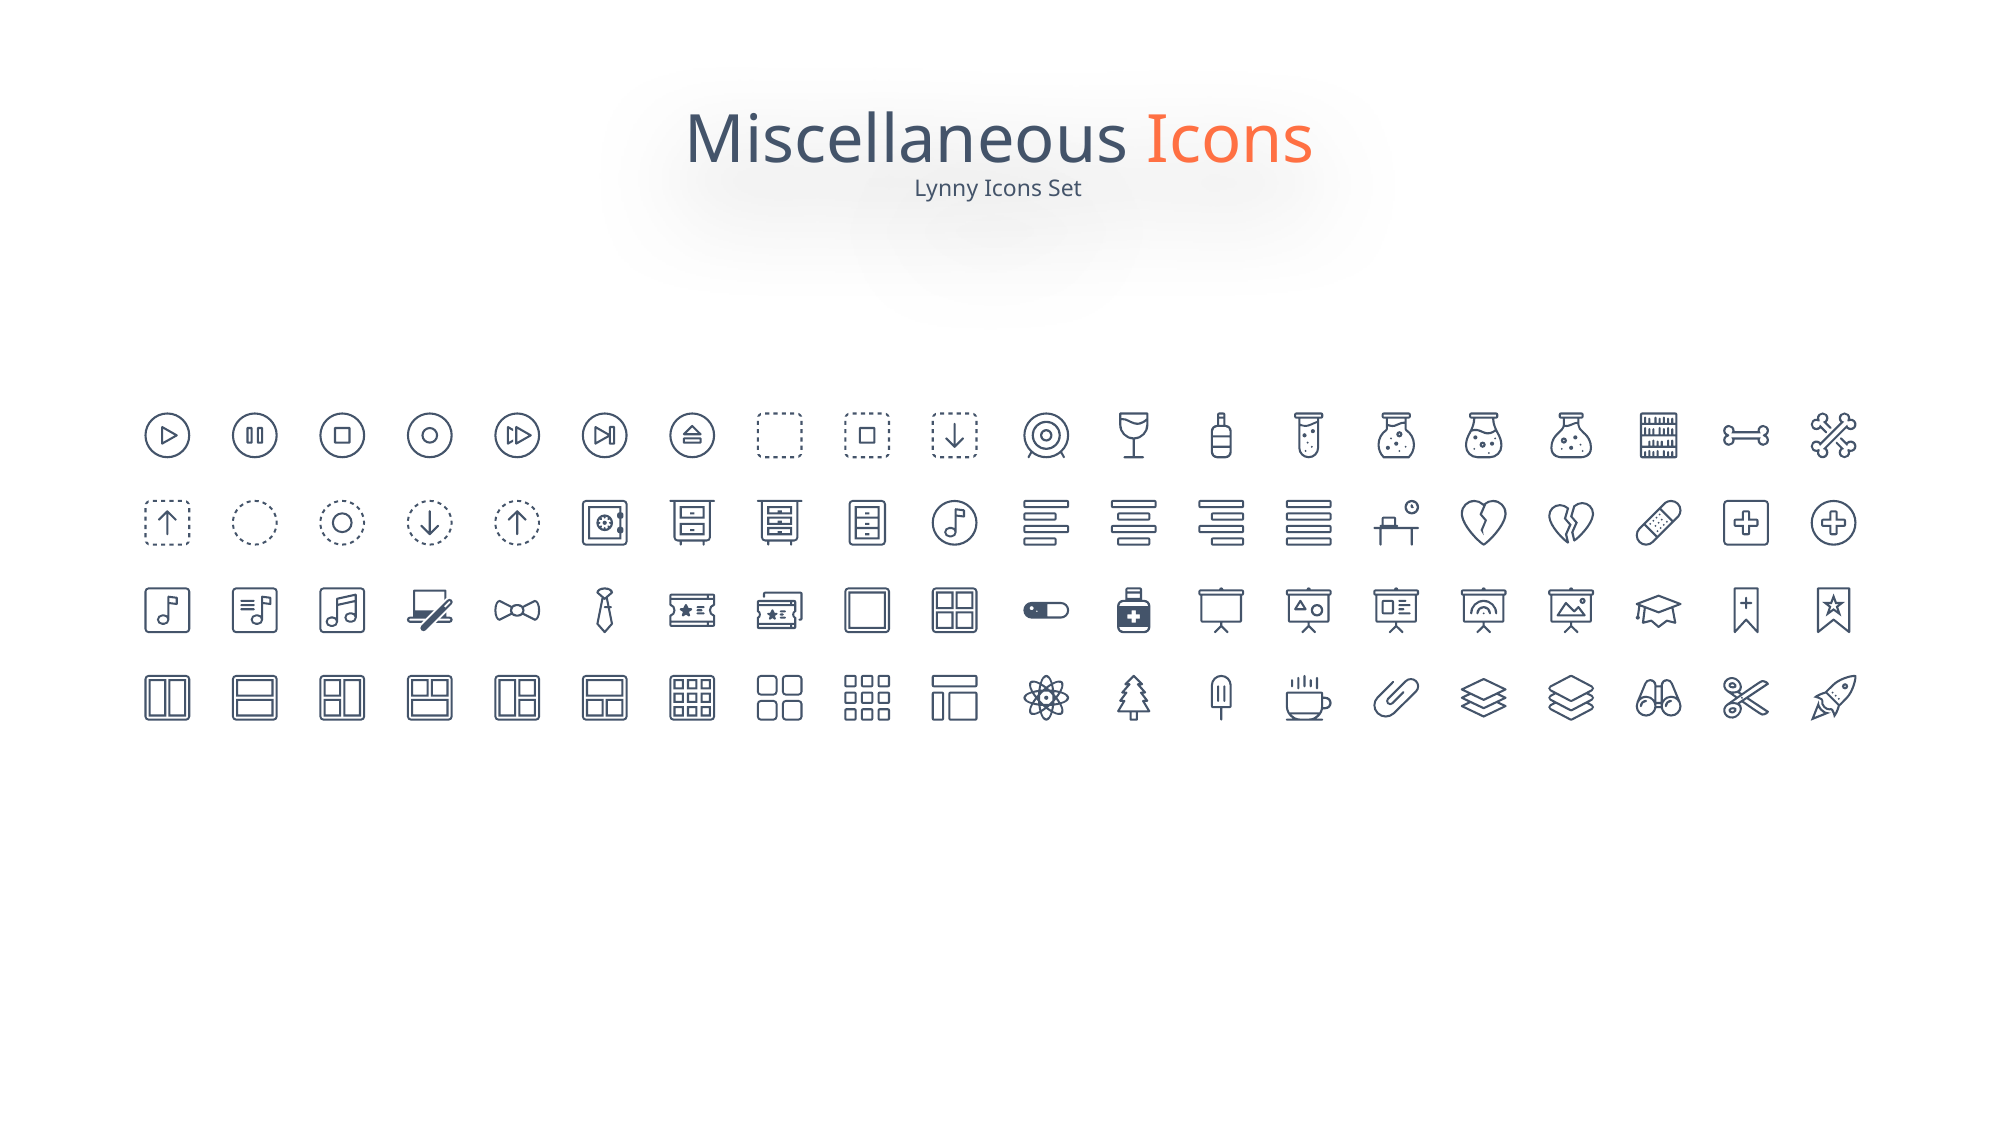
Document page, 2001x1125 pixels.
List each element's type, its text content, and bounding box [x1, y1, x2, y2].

text_box [331, 512, 353, 534]
text_box [1548, 674, 1595, 721]
text_box [1198, 499, 1245, 509]
text_box [1110, 524, 1157, 534]
text_box [931, 691, 945, 721]
text_box [945, 422, 964, 448]
text_box [848, 499, 887, 546]
text_box [1460, 499, 1507, 546]
text_box [1285, 587, 1332, 634]
text_box [596, 587, 614, 634]
text_box [756, 599, 797, 630]
text_box [1023, 601, 1070, 619]
text_box [1404, 499, 1420, 515]
text_box [1117, 512, 1151, 521]
text_box [231, 587, 278, 634]
text_box [1373, 516, 1420, 546]
text_box [406, 674, 453, 721]
text_box [1635, 499, 1682, 546]
text_box [494, 674, 541, 721]
text_box [948, 691, 978, 721]
text_box [756, 499, 803, 546]
text_box [781, 674, 803, 696]
text_box [781, 699, 803, 721]
text_box [844, 691, 857, 704]
text_box [1570, 502, 1595, 542]
text_box [931, 587, 978, 634]
text_box [144, 587, 191, 634]
text_box [1210, 512, 1245, 521]
text_box [1635, 679, 1682, 717]
text_box [144, 674, 191, 721]
text_box [1377, 412, 1416, 459]
text_box [1733, 587, 1759, 634]
text_box [1723, 499, 1769, 546]
text_box [319, 412, 366, 459]
text_box [1117, 674, 1151, 721]
text_box [1285, 512, 1332, 521]
text_box [1373, 678, 1420, 718]
text_box [858, 426, 876, 444]
text_box [844, 674, 857, 688]
text_box [1198, 587, 1245, 634]
text_box [1548, 587, 1595, 634]
text_box [844, 587, 891, 634]
text_box [1460, 678, 1507, 718]
text_box [669, 674, 716, 721]
text_box Lynny Icons Set [642, 166, 1361, 209]
text_box [1285, 691, 1332, 721]
text_box [406, 589, 453, 632]
text_box [420, 510, 440, 536]
text_box [669, 499, 716, 546]
text_box [1460, 587, 1507, 634]
text_box [1548, 504, 1572, 544]
text_box [1023, 537, 1057, 546]
text_box [1810, 499, 1857, 546]
text_box [581, 499, 628, 546]
text_box [1285, 537, 1332, 546]
text_box [144, 412, 191, 459]
text_box [669, 593, 716, 627]
text_box [1723, 677, 1769, 719]
text_box [157, 510, 177, 536]
text_box [1550, 412, 1593, 459]
text_box [1315, 676, 1319, 690]
text_box [1023, 512, 1057, 521]
text_box [1198, 524, 1245, 534]
text_box [877, 691, 891, 704]
text_box [1294, 412, 1324, 459]
text_box [877, 674, 891, 688]
text_box [319, 587, 366, 634]
text_box [1210, 412, 1232, 459]
text_box [1023, 674, 1070, 721]
text_box [1023, 524, 1070, 534]
text_box [1635, 594, 1682, 628]
text_box [1285, 524, 1332, 534]
text_box [1110, 499, 1157, 509]
text_box [1023, 499, 1070, 509]
text_box [494, 599, 541, 621]
text_box [319, 674, 366, 721]
text_box [931, 674, 978, 688]
text_box [1810, 674, 1857, 721]
text_box [1373, 587, 1420, 634]
text_box [1117, 537, 1151, 546]
text_box [406, 412, 453, 459]
text_box [1210, 537, 1245, 546]
text_box [507, 510, 527, 536]
text_box [581, 674, 628, 721]
text_box [1464, 412, 1503, 459]
text_box [931, 499, 978, 546]
text_box [756, 699, 778, 721]
text_box [1723, 424, 1769, 446]
text_box [860, 708, 874, 721]
text_box [1210, 674, 1232, 721]
text_box [1117, 587, 1151, 634]
text_box [231, 412, 278, 459]
text_box [860, 691, 874, 704]
text_box [1639, 412, 1678, 459]
text_box [844, 708, 857, 721]
text_box [762, 591, 803, 621]
text_box [1816, 587, 1851, 634]
text_box [494, 412, 541, 459]
text_box [756, 674, 778, 696]
text_box [581, 412, 628, 459]
text_box [860, 674, 874, 688]
text_box [1285, 499, 1332, 509]
text_box [231, 674, 278, 721]
text_box [877, 708, 891, 721]
text_box Miscellaneous Icons [670, 88, 1330, 143]
text_box [1023, 412, 1070, 459]
text_box [1119, 412, 1149, 459]
text_box [669, 412, 716, 459]
text_box [1810, 412, 1857, 459]
